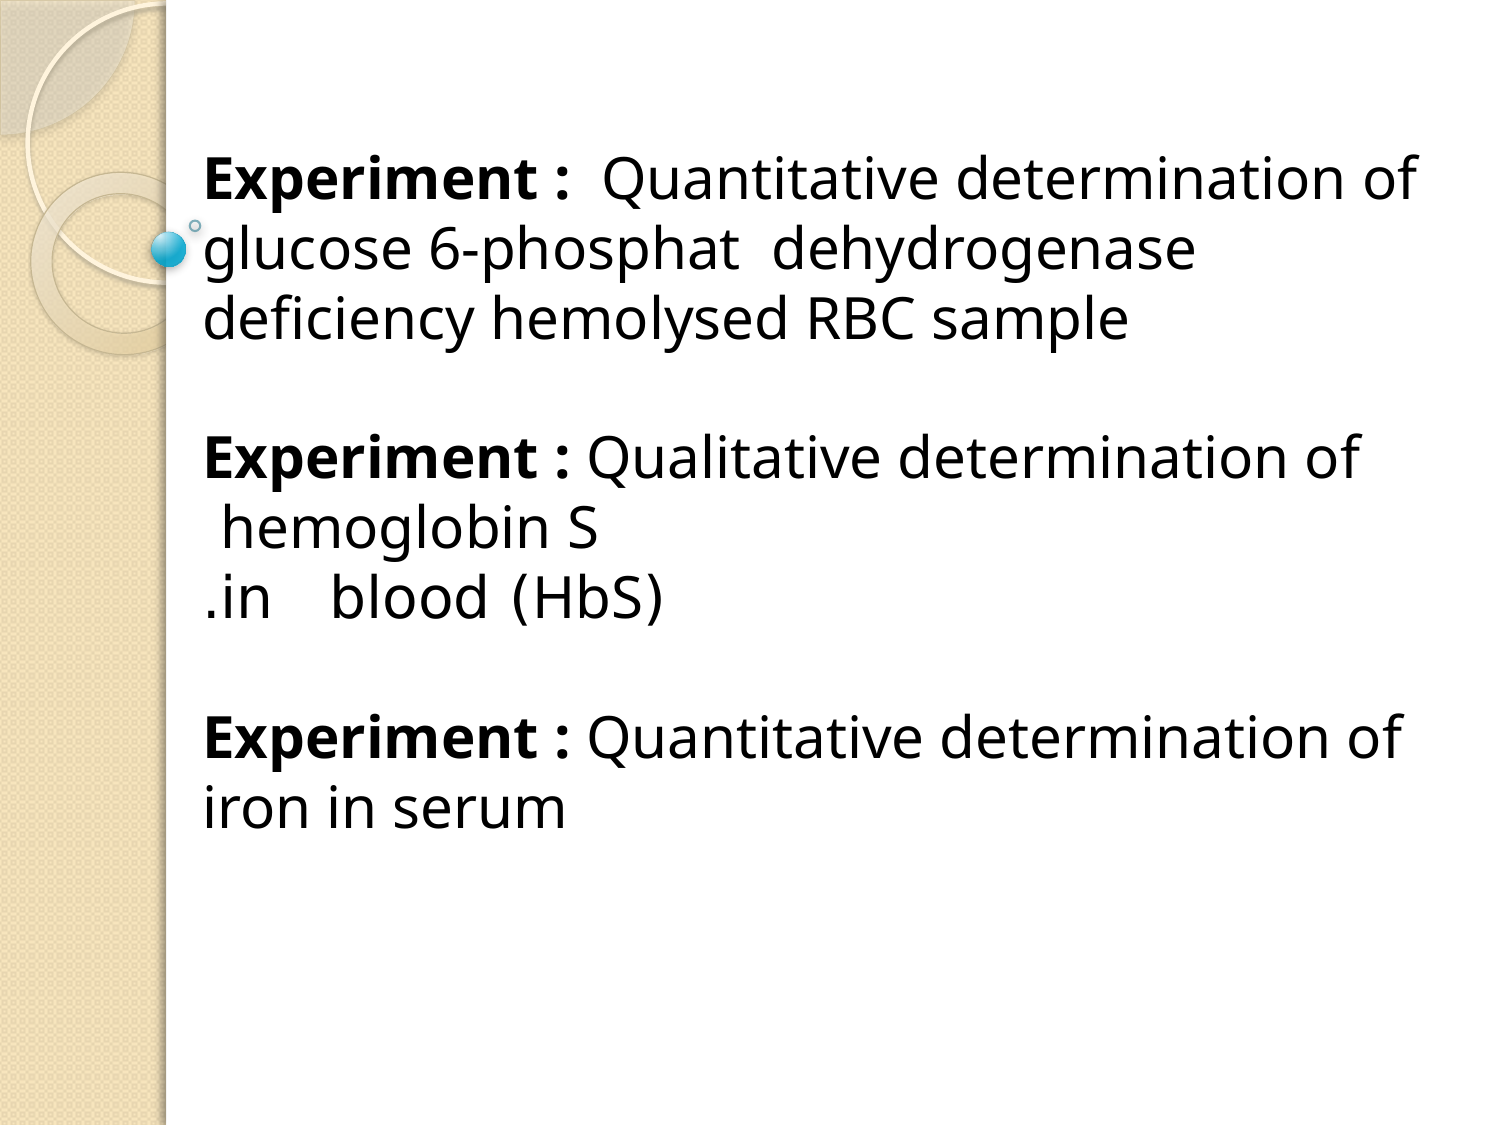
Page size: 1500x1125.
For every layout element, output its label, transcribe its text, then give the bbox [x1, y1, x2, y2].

text_box Experiment : Quantitative determination of glucose 6-phosphat dehydrogenase deficiency hemolysed RBC sample Experiment : Qualitative determination of hemoglobin S (HbS) in blood. Experiment : Quantitative determination of iron in serum [187, 133, 1465, 1125]
